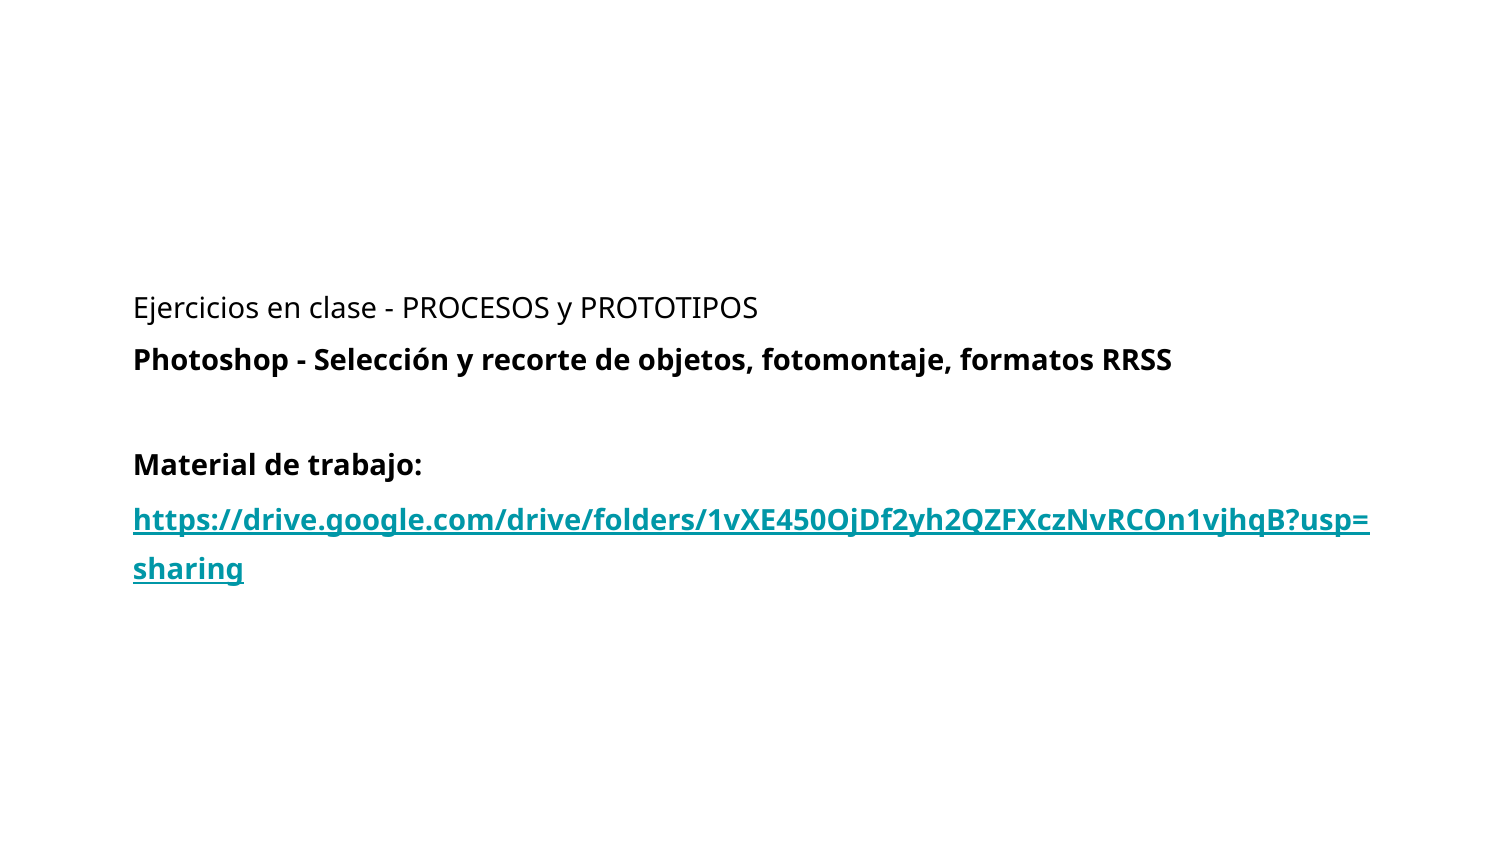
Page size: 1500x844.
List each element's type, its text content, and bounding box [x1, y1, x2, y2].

text_box Ejercicios en clase - PROCESOS y PROTOTIPOS Photoshop - Selección y recorte de objetos, fotomontaje, formatos RRSS Material de trabajo: https://drive.google.com/drive/folders/1vXE450OjDf2yh2QZFXczNvRCOn1vjhqB?usp=sharing [117, 256, 1399, 556]
